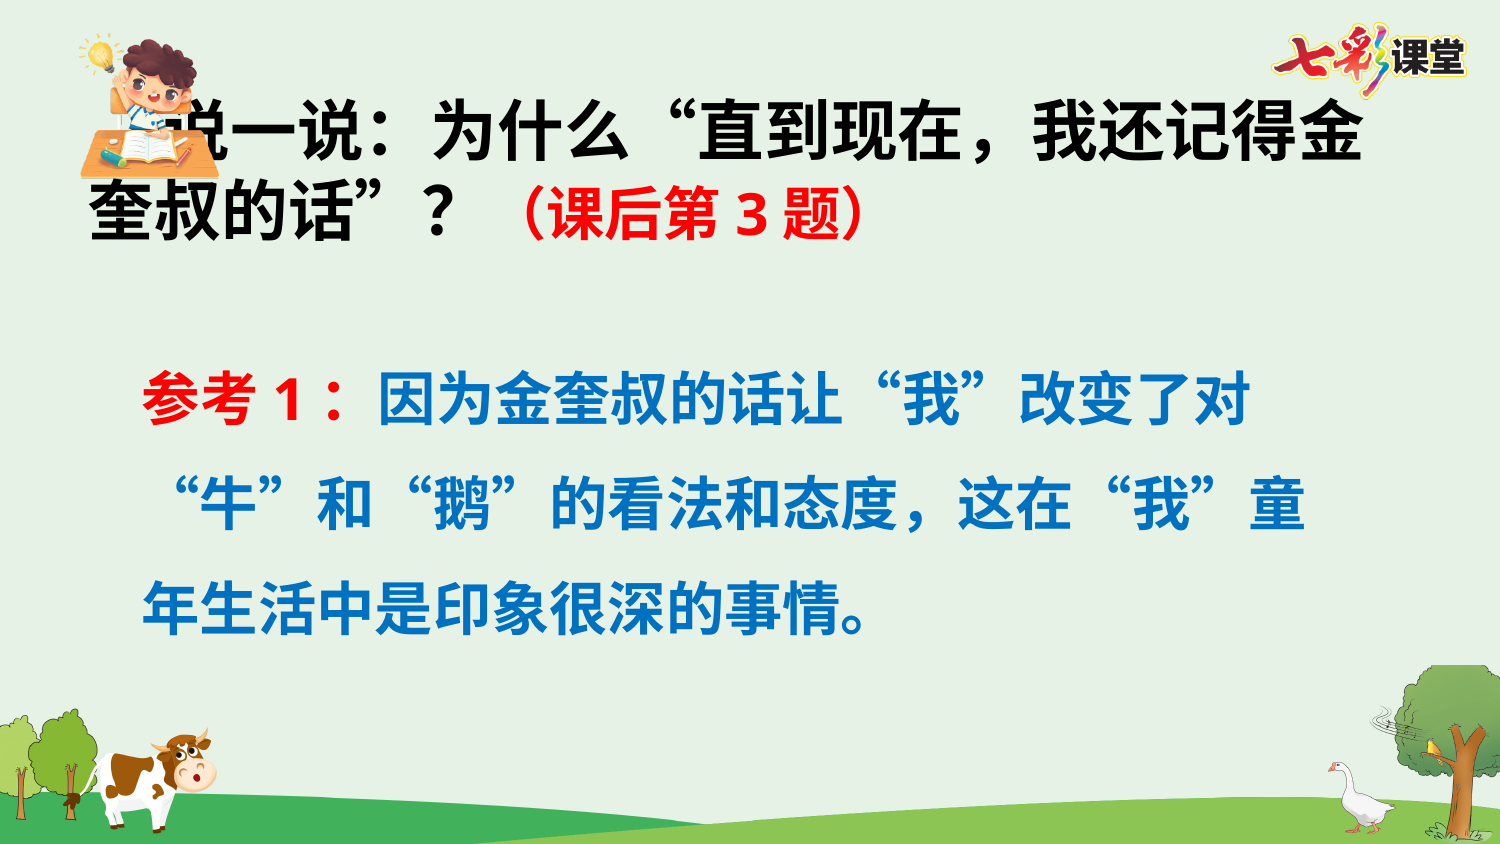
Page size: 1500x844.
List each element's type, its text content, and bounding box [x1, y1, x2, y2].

picture [0, 0, 1500, 844]
text_box 说一说：为什么“直到现在，我还记得金奎叔的话”？（课后第3题） [76, 83, 1379, 255]
text_box 参考1：因为金奎叔的话让“我”改变了对“牛”和“鹅”的看法和态度，这在“我”童年生活中是印象很深的事情。 [127, 319, 1379, 650]
